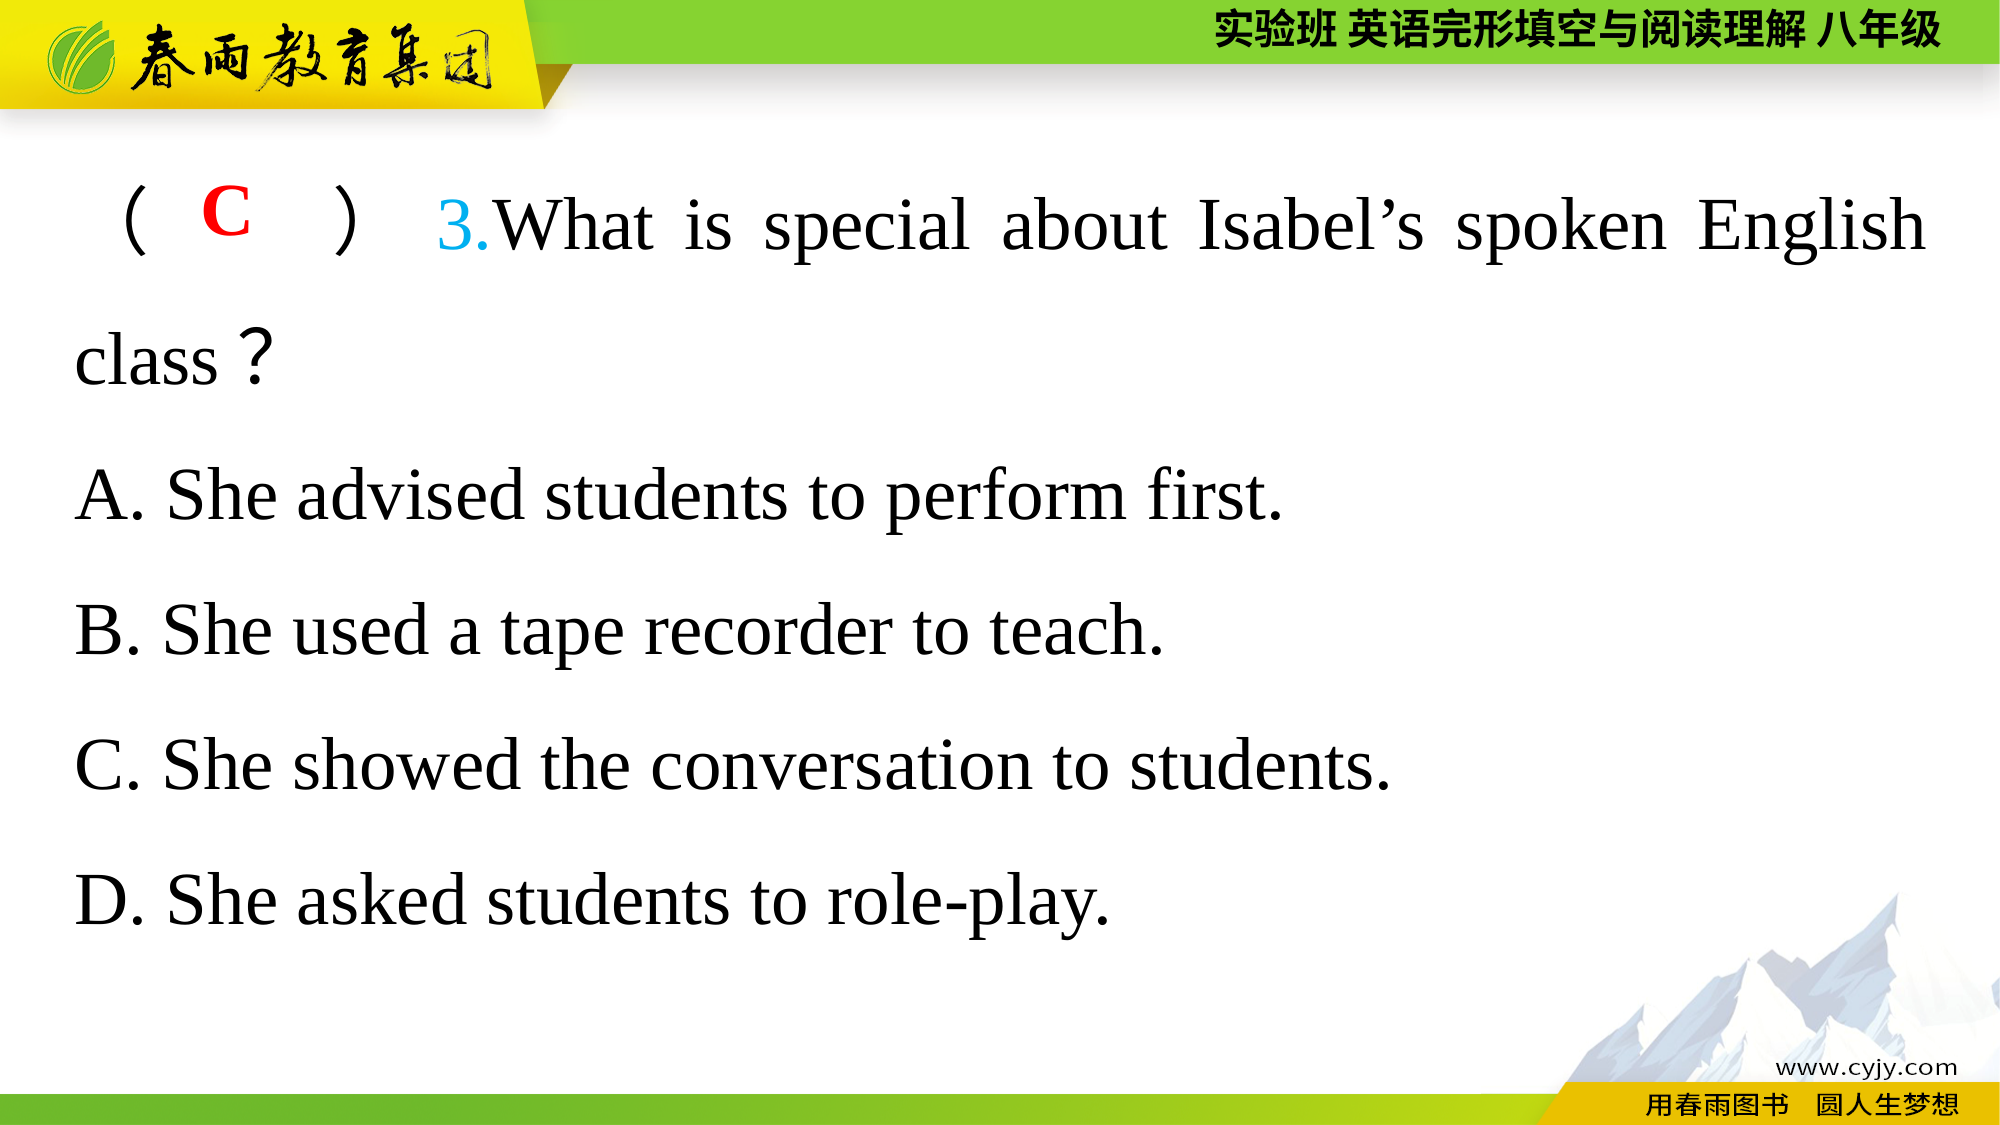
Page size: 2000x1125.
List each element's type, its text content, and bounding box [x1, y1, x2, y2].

list （ ）3.What is special about Isabel’s spoken English class？ A. She advised students to perform first. B. She used a tape recorder to teach. C. She showed the conversation to students. D. She asked students to role-play. [59, 122, 1944, 956]
picture [0, 0, 2000, 1125]
text_box C [185, 153, 270, 258]
